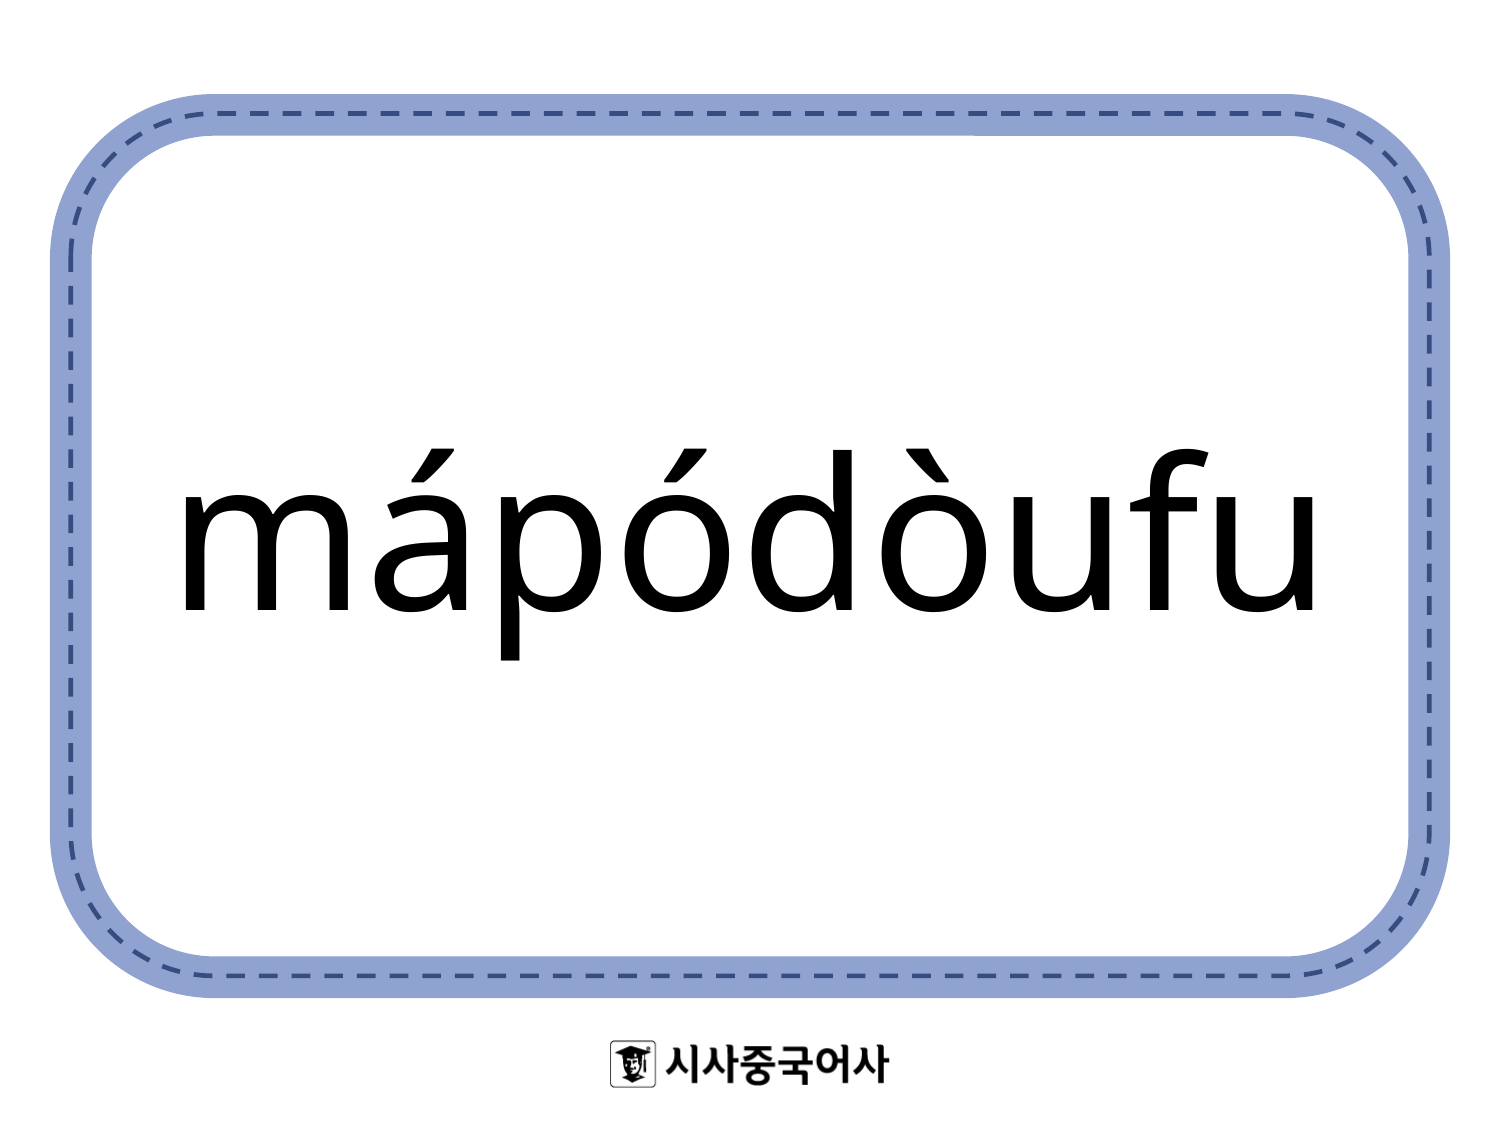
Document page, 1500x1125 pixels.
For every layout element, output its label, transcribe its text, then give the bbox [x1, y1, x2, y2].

text_box mápódòufu [145, 137, 1354, 800]
picture [602, 1034, 898, 1094]
